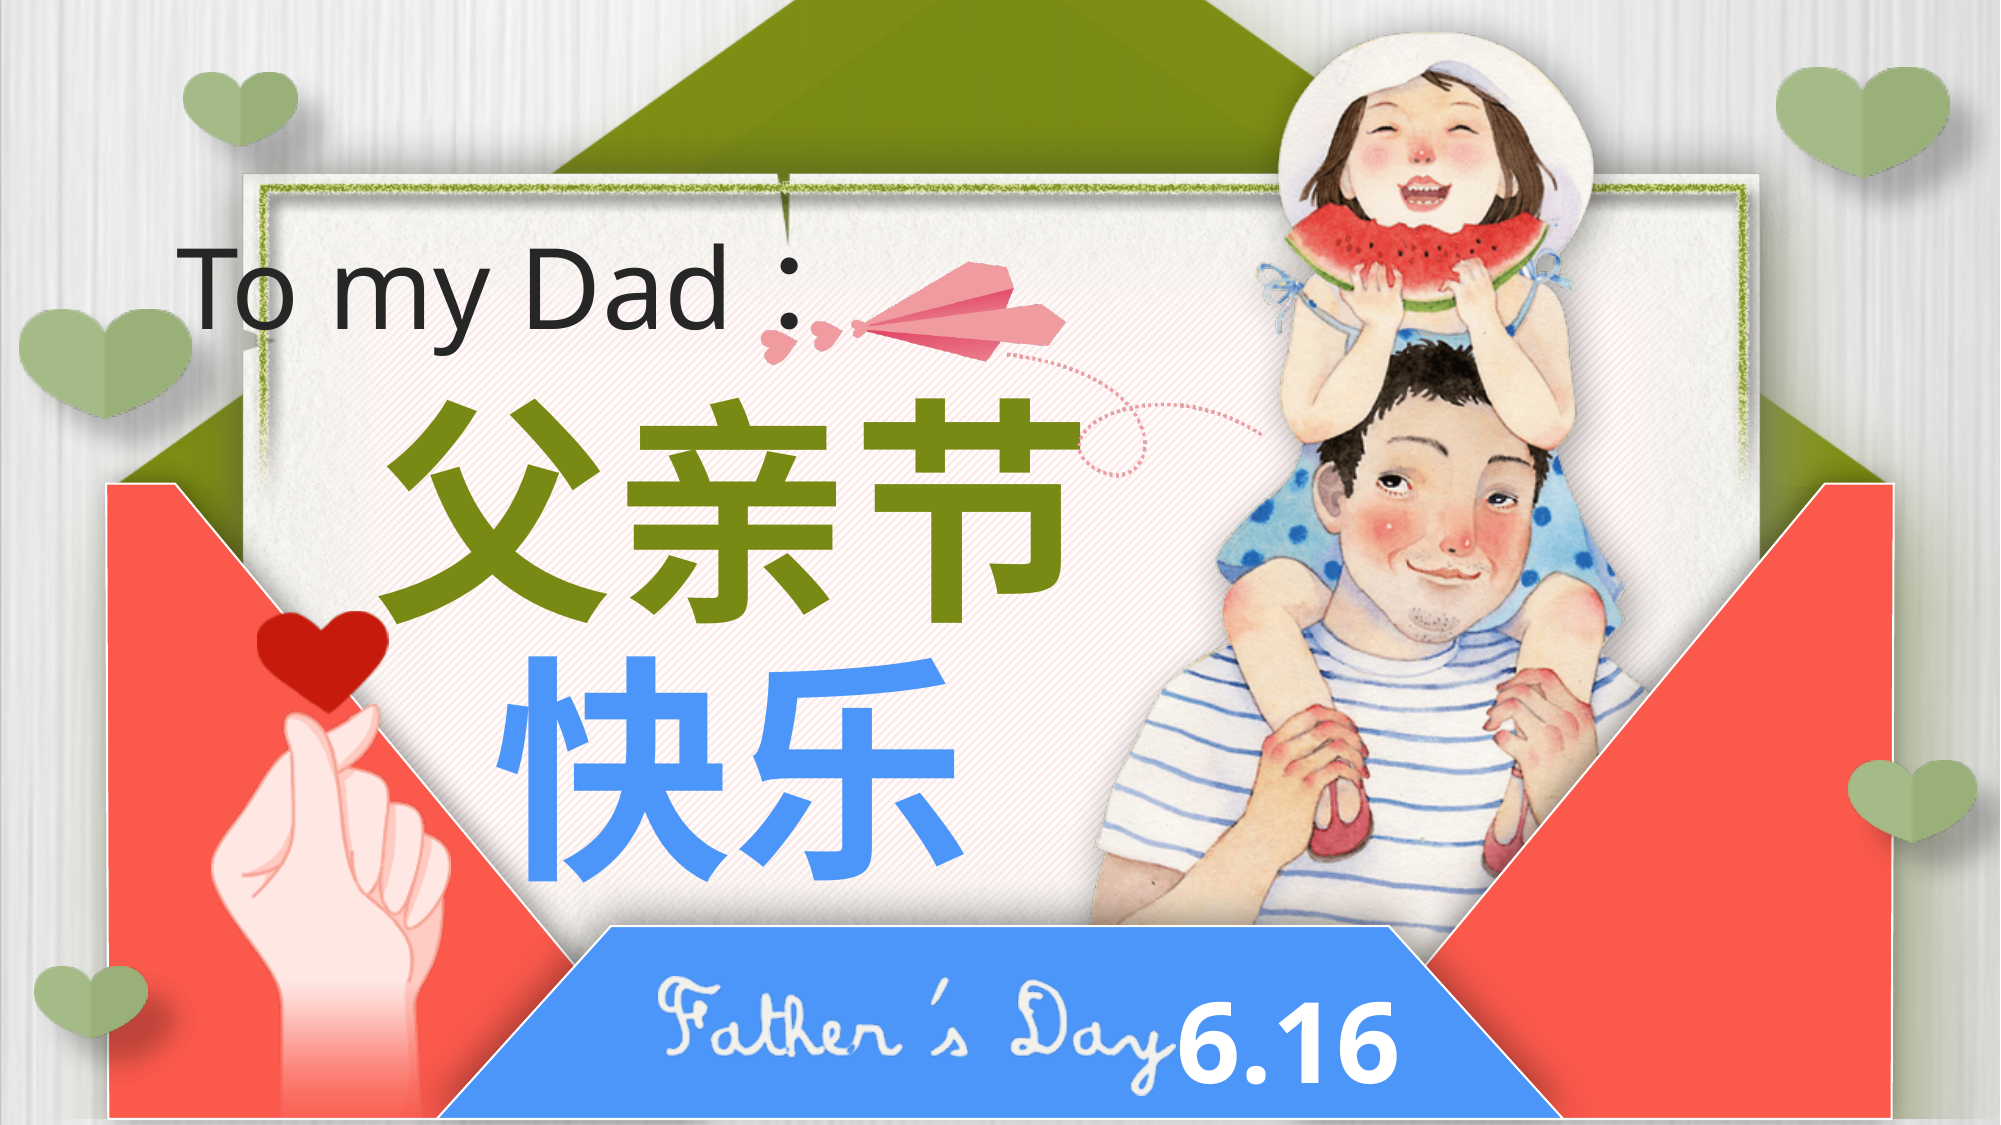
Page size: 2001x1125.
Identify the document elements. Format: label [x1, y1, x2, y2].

picture [0, 0, 2000, 1125]
text_box [188, 120, 1860, 1115]
